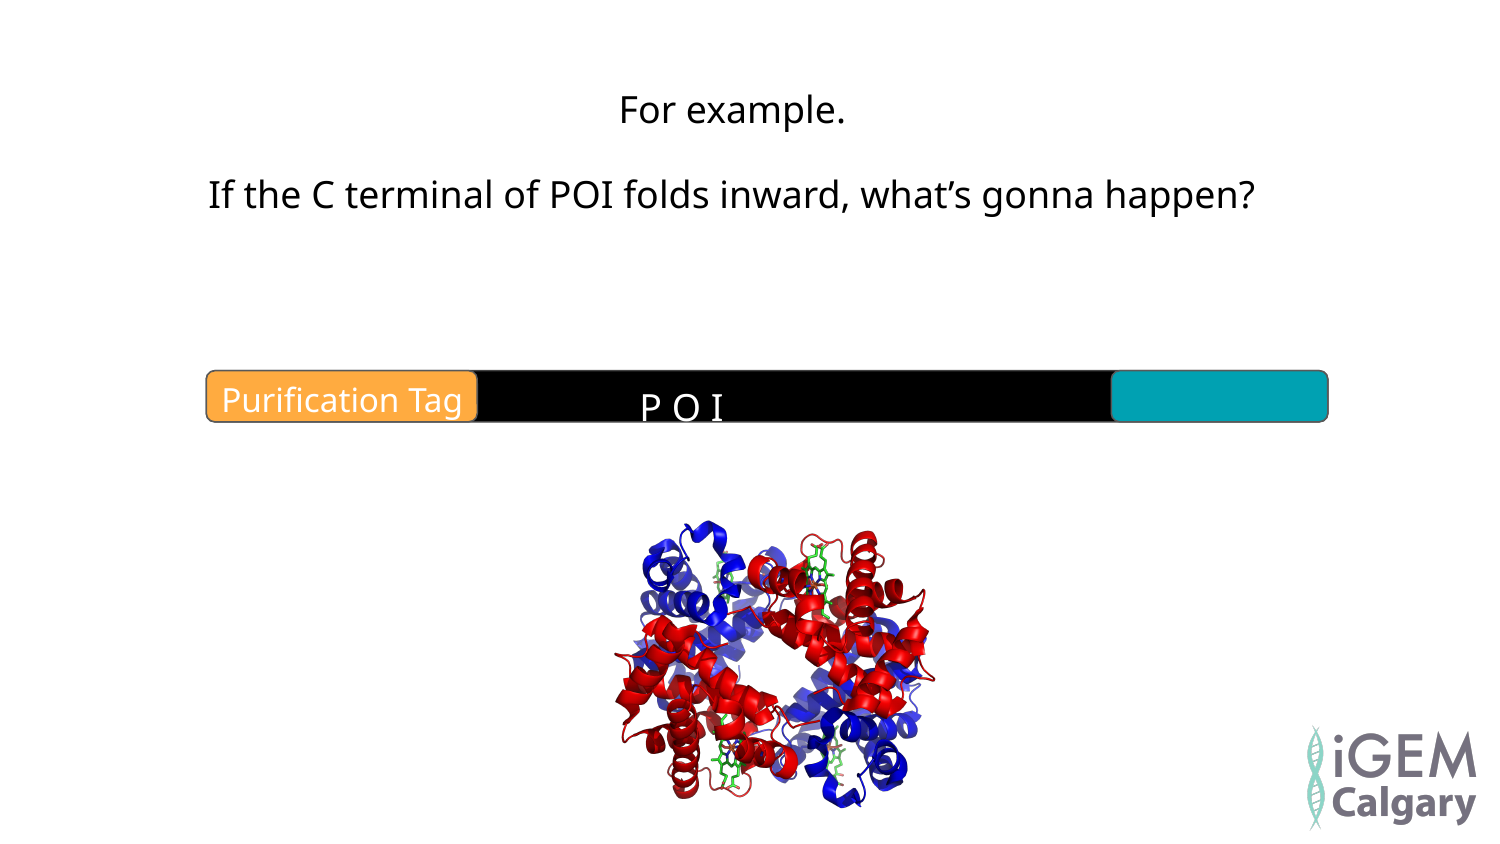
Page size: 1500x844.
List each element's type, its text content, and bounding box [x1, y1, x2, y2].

text_box [1111, 370, 1328, 422]
list P O I [528, 362, 835, 480]
text_box Purification Tag [206, 364, 521, 480]
picture [596, 487, 954, 844]
text_box [835, 370, 1118, 422]
text_box [521, 370, 528, 422]
list For example. If the C terminal of POI folds inward, what’s gonna happen? [28, 64, 1437, 291]
